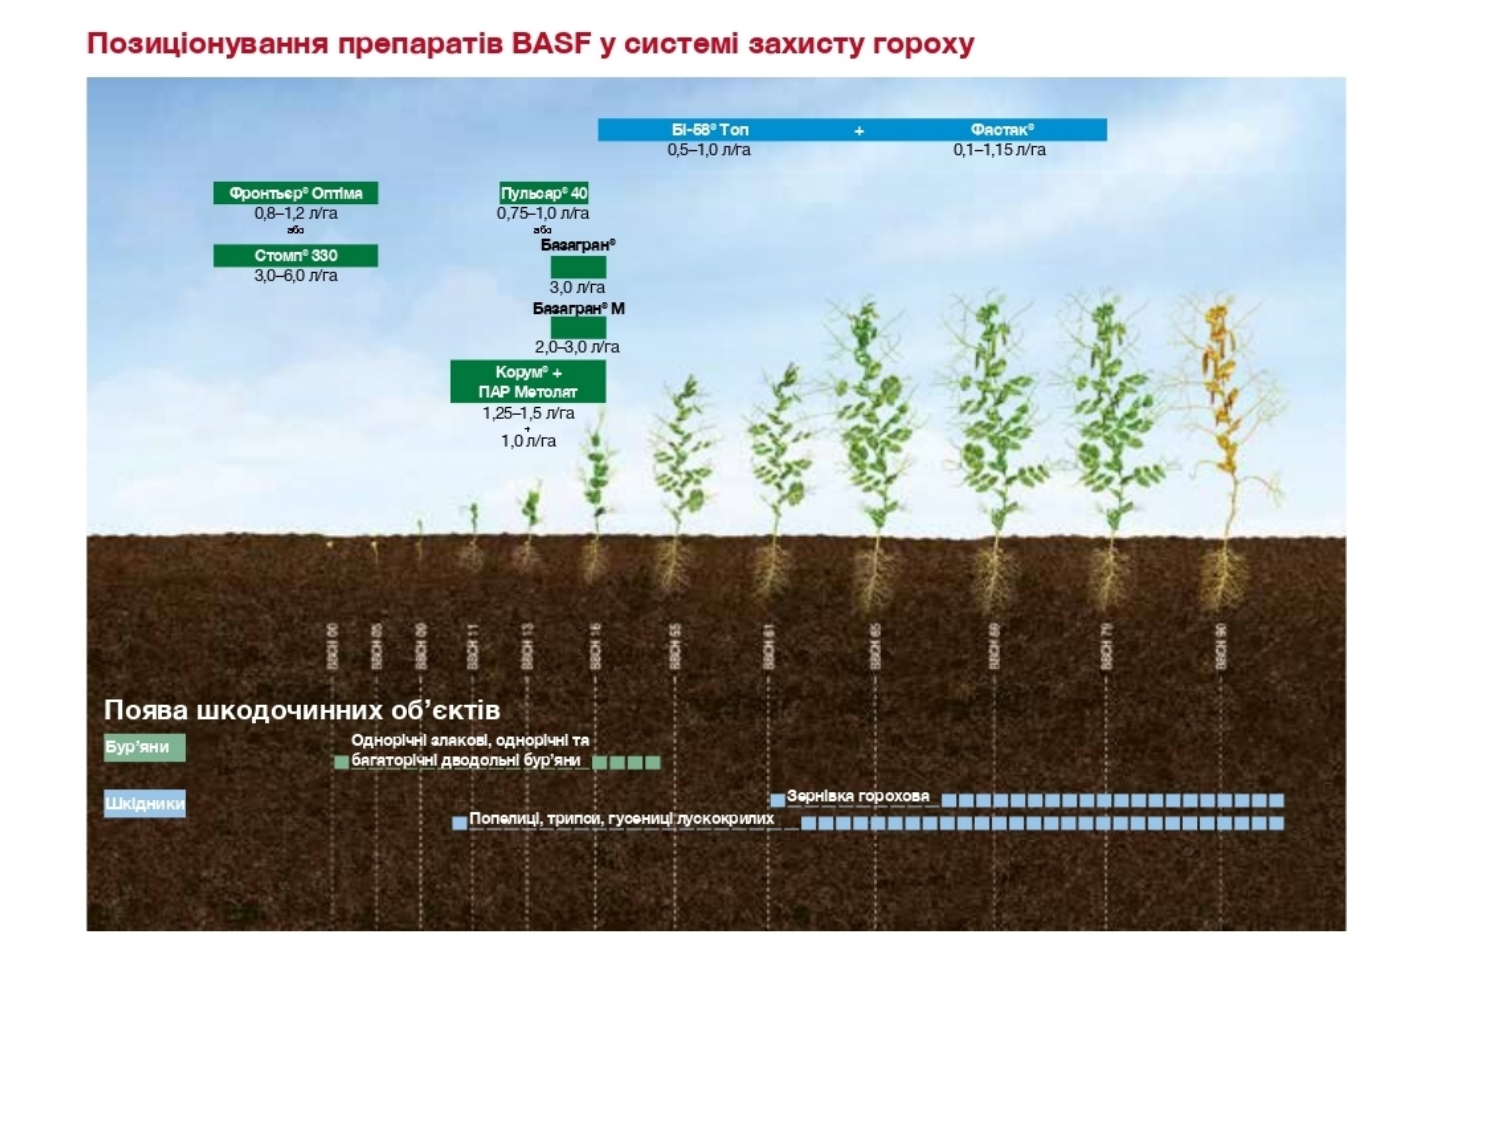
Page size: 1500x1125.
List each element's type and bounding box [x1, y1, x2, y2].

picture [76, 23, 1347, 934]
